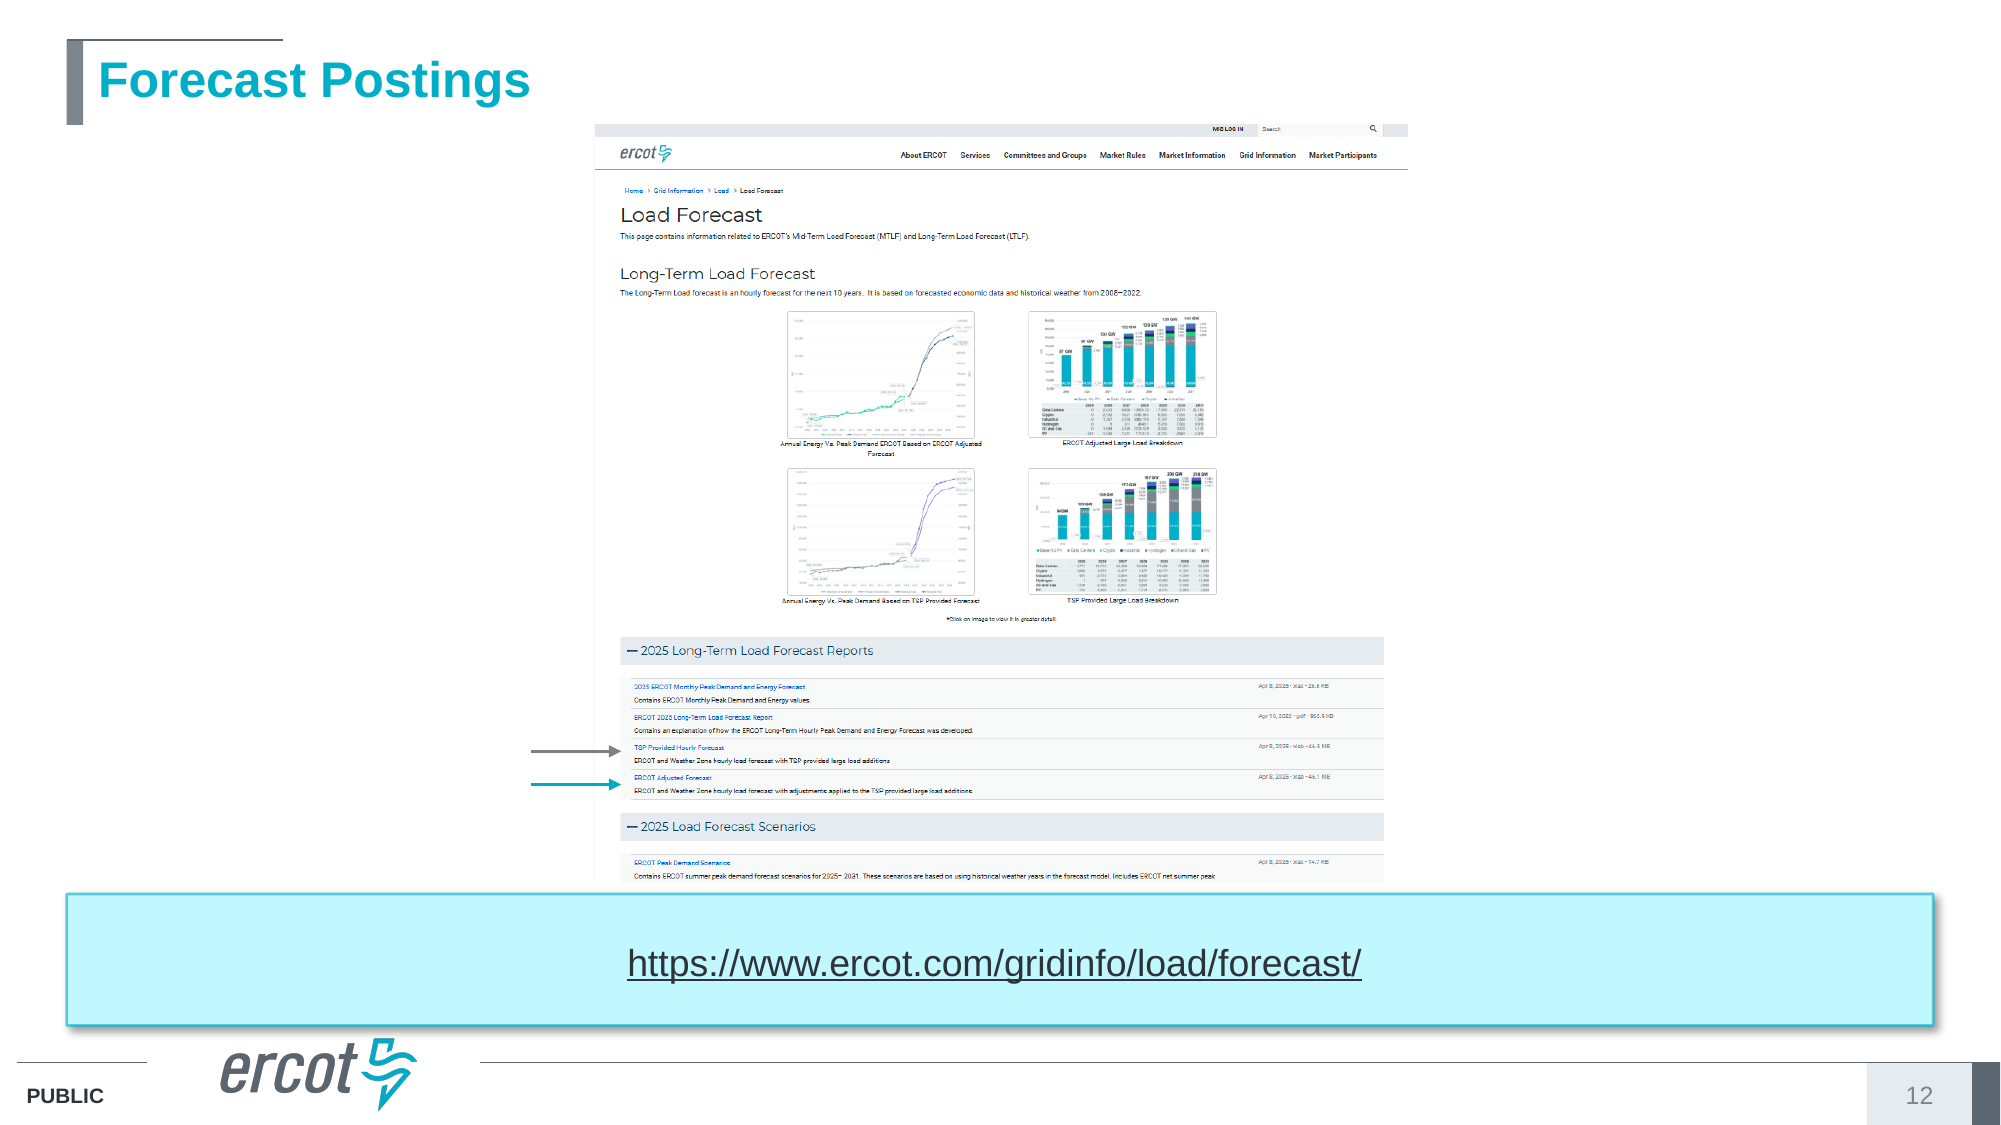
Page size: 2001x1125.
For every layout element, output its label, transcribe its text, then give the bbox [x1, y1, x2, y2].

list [593, 124, 1409, 883]
picture [215, 1032, 421, 1117]
title Forecast Postings [83, 39, 1934, 125]
list https://www.ercot.com/gridinfo/load/forecast/ [65, 893, 1935, 1027]
slide_number 12 [1866, 1076, 1973, 1113]
